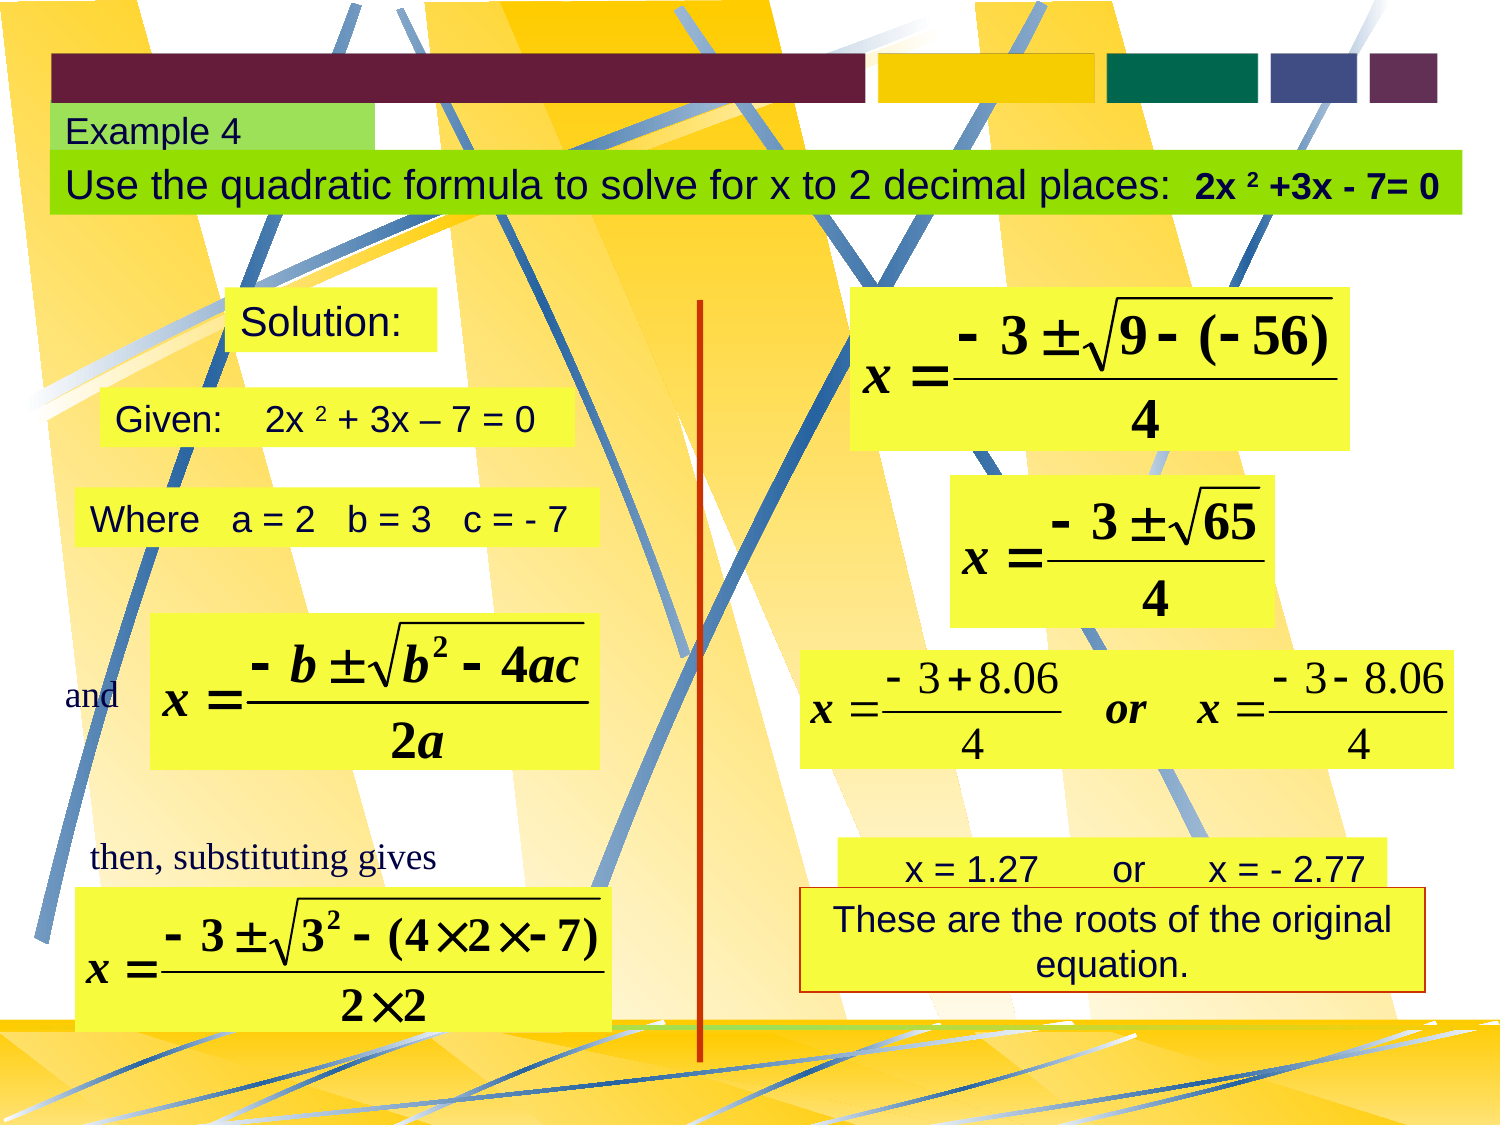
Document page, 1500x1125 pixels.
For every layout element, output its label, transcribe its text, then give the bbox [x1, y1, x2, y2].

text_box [949, 474, 1276, 629]
text_box and [50, 662, 144, 723]
text_box These are the roots of the original equation. [800, 887, 1425, 993]
text_box Example 4 [50, 111, 375, 149]
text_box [799, 649, 1455, 770]
text_box Solution: [224, 287, 438, 353]
picture [37, 37, 1438, 103]
text_box Use the quadratic formula to solve for x to 2 decimal places: 2x 2 +3x - 7= 0 [49, 149, 1463, 215]
text_box then, substituting gives [74, 824, 588, 885]
text_box Where a = 2 b = 3 c = - 7 [74, 487, 600, 548]
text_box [149, 612, 601, 771]
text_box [849, 287, 1351, 452]
text_box x = 1.27 or x = - 2.77 [837, 837, 1388, 887]
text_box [74, 887, 613, 1033]
text_box Given: 2x 2 + 3x – 7 = 0 [99, 387, 575, 448]
